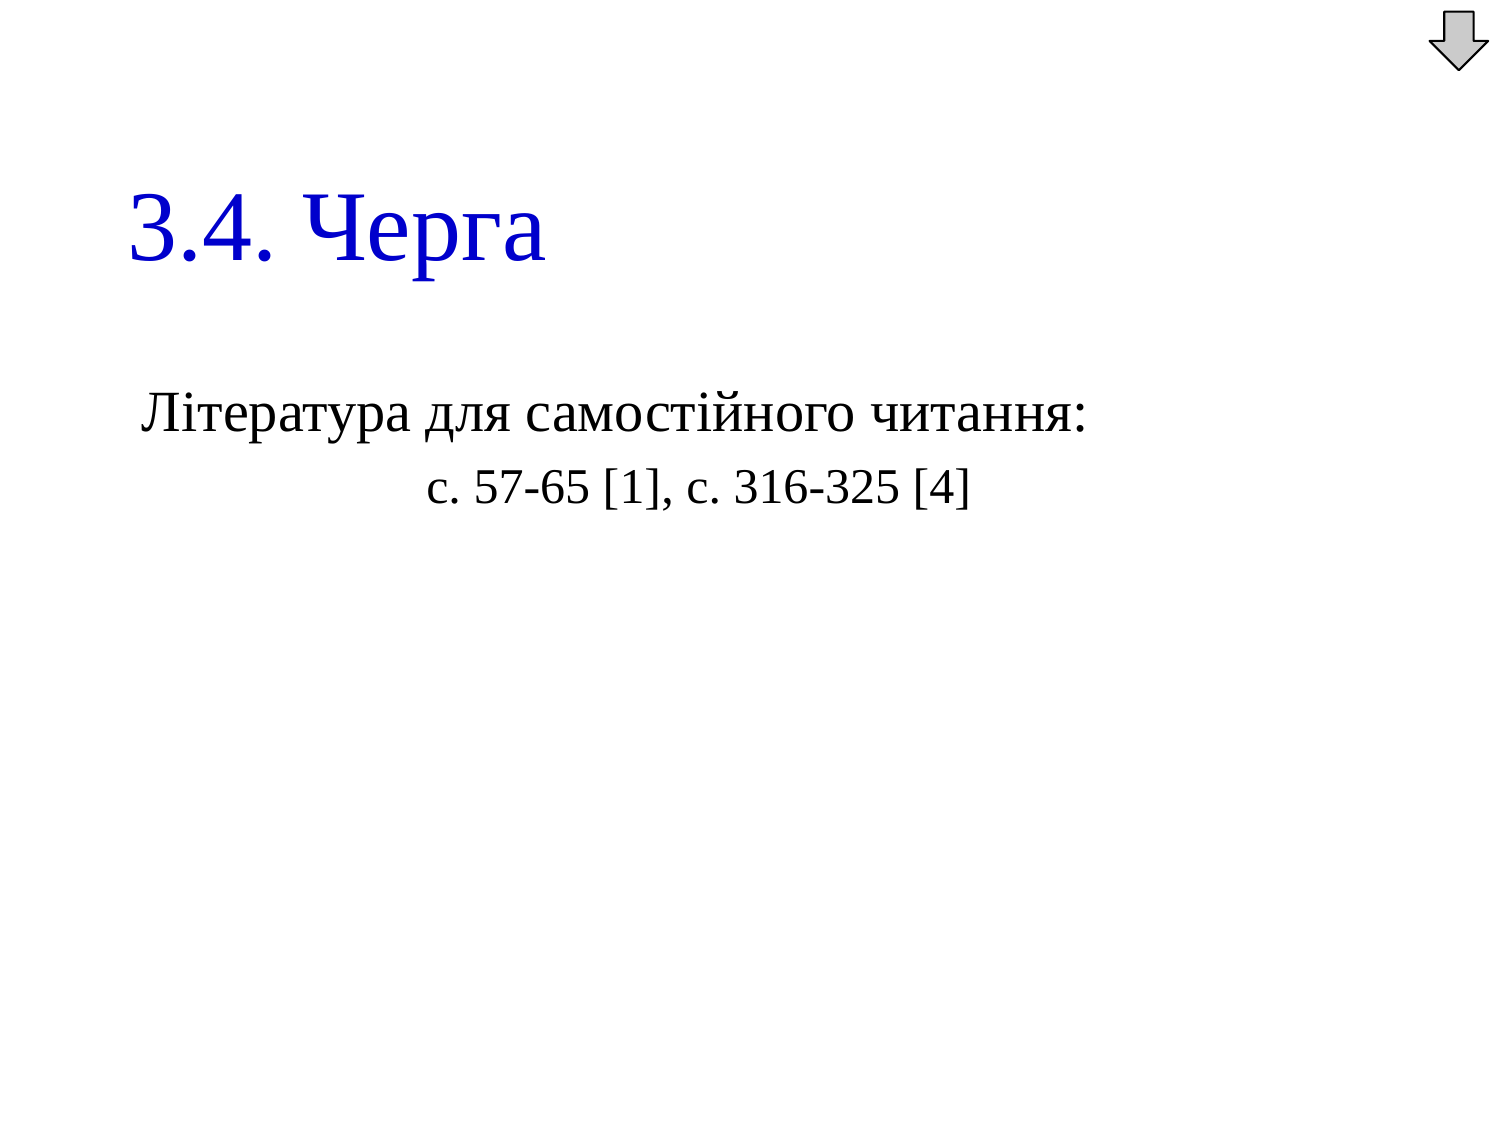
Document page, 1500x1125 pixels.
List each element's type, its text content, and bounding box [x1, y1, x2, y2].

title 3.4. Черга [111, 126, 1438, 315]
text_box [1429, 11, 1489, 71]
list Література для самостійного читання: с. 57-65 [1], с. 316-325 [4] [111, 373, 1387, 551]
